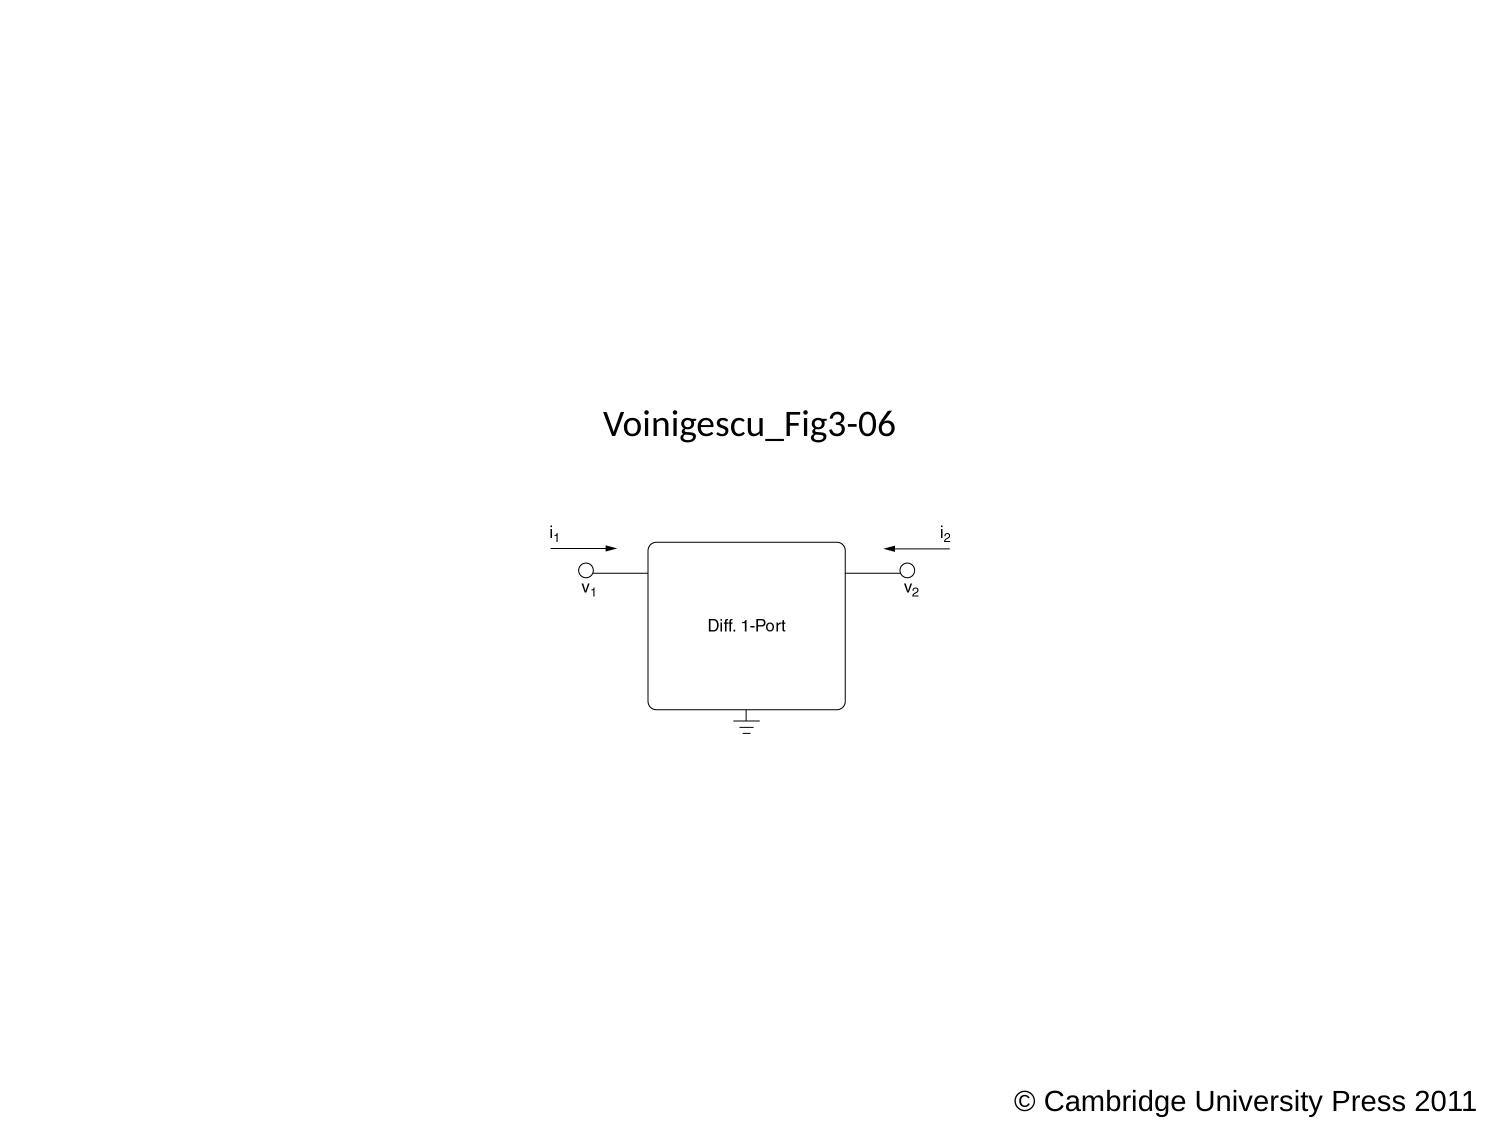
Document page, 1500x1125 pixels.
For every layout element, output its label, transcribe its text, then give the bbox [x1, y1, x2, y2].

text_box © Cambridge University Press 2011 [907, 1074, 1493, 1125]
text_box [549, 390, 951, 735]
